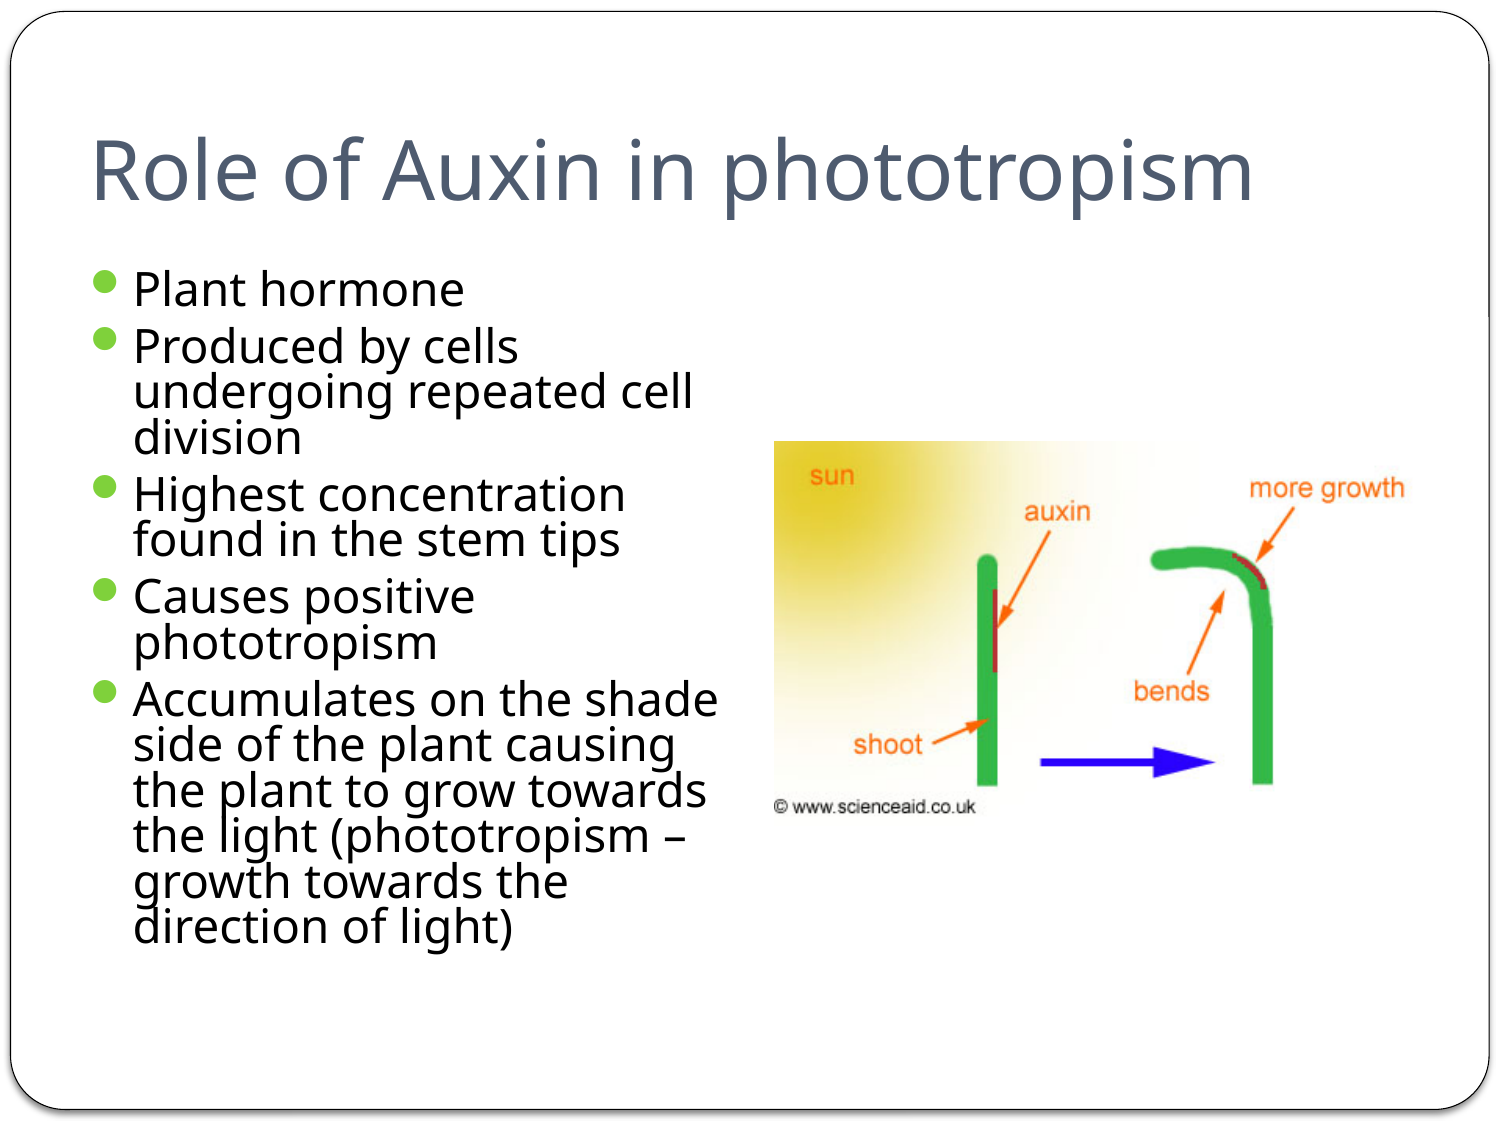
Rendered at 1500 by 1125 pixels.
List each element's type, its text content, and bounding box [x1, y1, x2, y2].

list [773, 441, 1414, 827]
list Plant hormone Produced by cells undergoing repeated cell division Highest concentration found in the stem tips Causes positive phototropism Accumulates on the shade side of the plant causing the plant to grow towards the light (phototropism – growth towards the direction of light) [75, 262, 738, 1005]
title Role of Auxin in phototropism [75, 45, 1425, 233]
